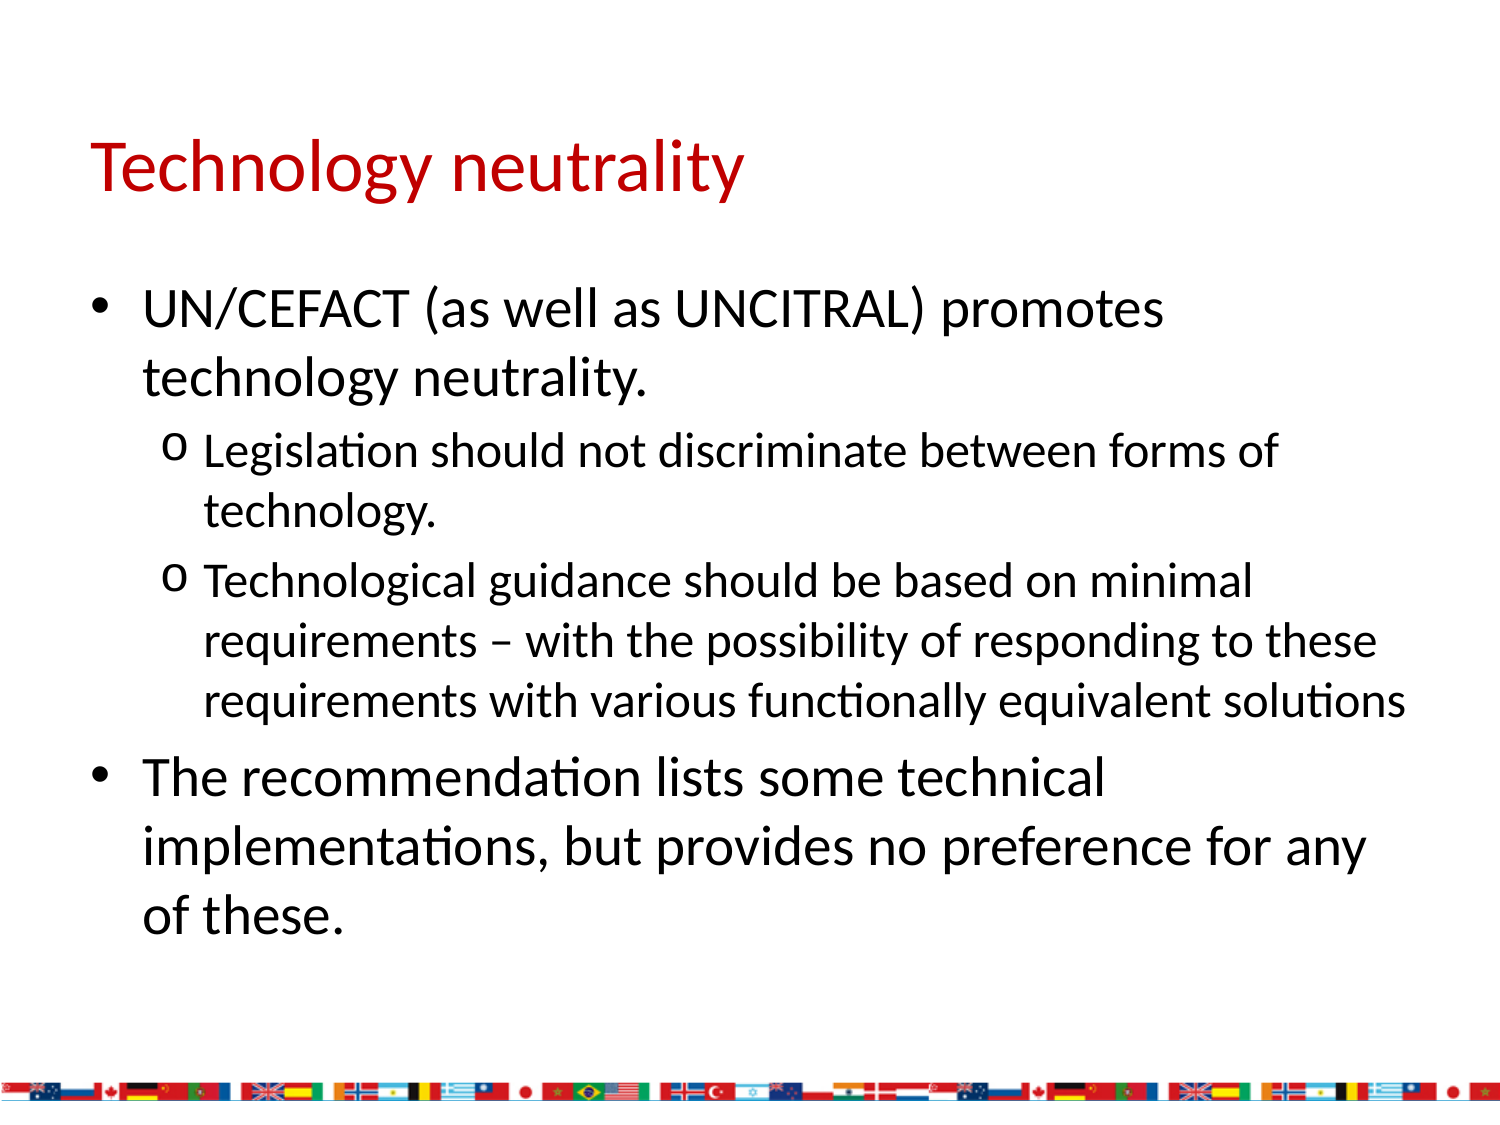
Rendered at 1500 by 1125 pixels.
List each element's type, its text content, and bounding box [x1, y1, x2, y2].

title Technology neutrality [74, 89, 1426, 233]
list UN/CEFACT (as well as UNCITRAL) promotes technology neutrality. Legislation should not discriminate between forms of technology. Technological guidance should be based on minimal requirements – with the possibility of responding to these requirements with various functionally equivalent solutions The recommendation lists some technical implementations, but provides no preference for any of these. [74, 262, 1426, 1006]
picture [1, 1082, 1500, 1101]
